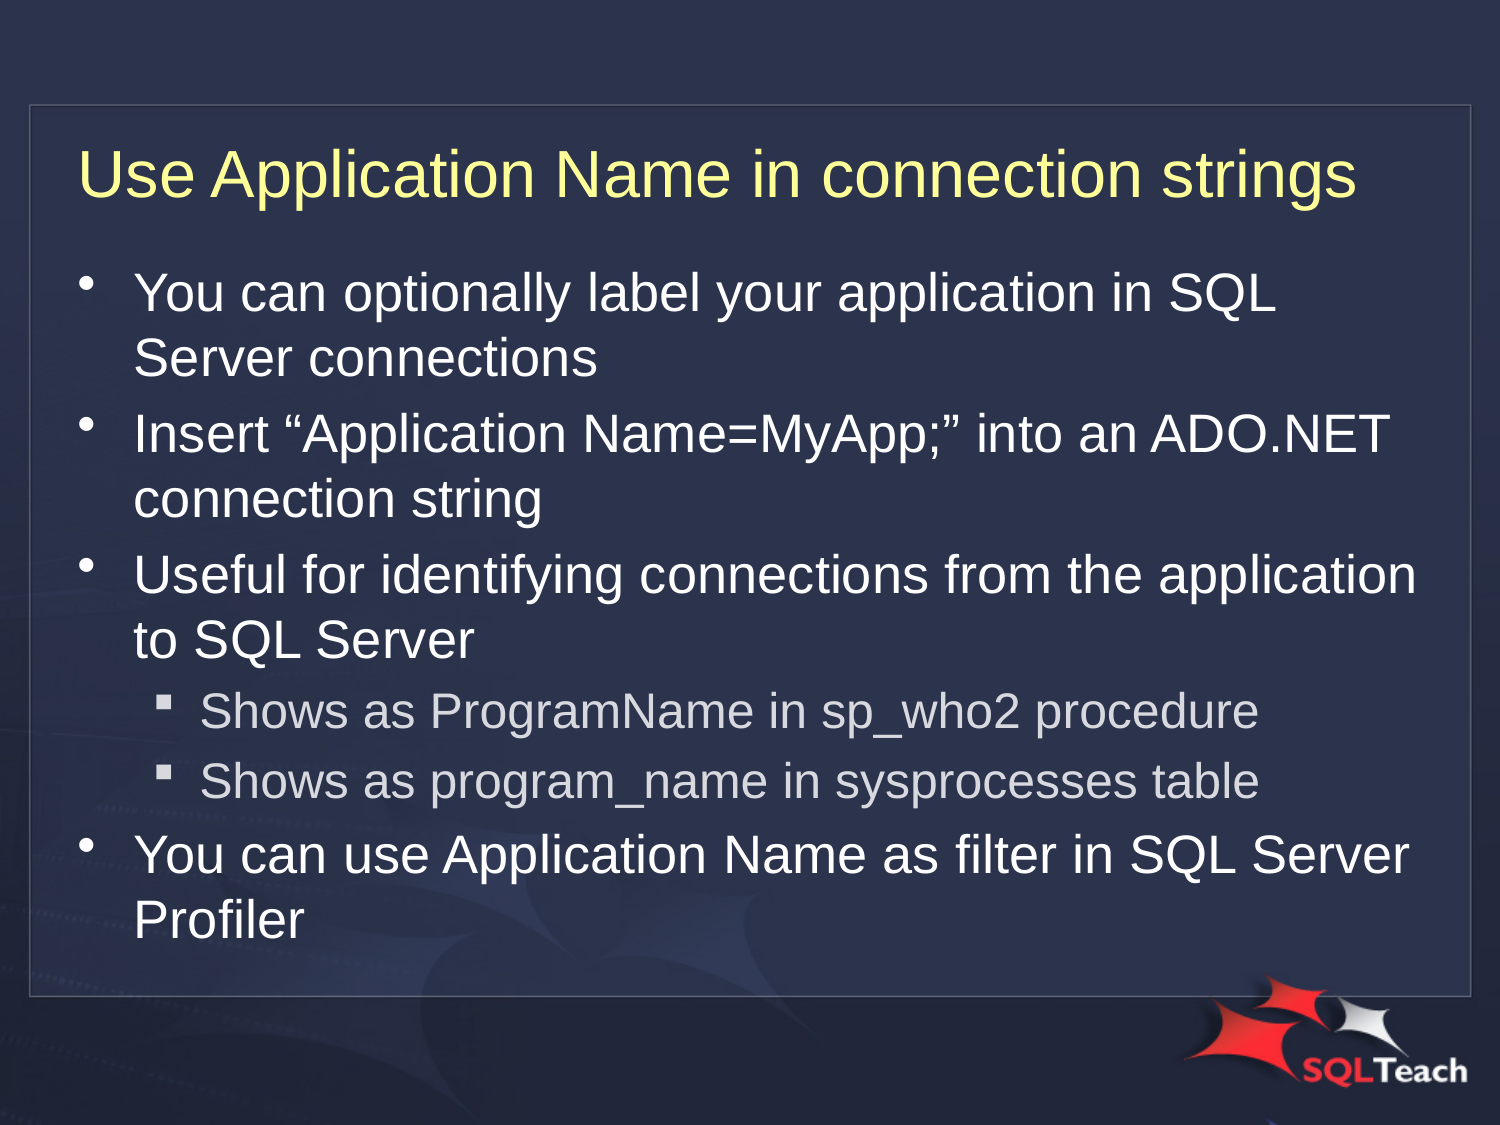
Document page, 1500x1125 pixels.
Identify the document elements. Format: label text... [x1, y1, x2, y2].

picture [0, 0, 1500, 1125]
list You can optionally label your application in SQL Server connections Insert “Application Name=MyApp;” into an ADO.NET connection string Useful for identifying connections from the application to SQL Server Shows as ProgramName in sp_who2 procedure Shows as program_name in sysprocesses table You can use Application Name as filter in SQL Server Profiler [62, 249, 1439, 937]
title Use Application Name in connection strings [62, 137, 1440, 206]
